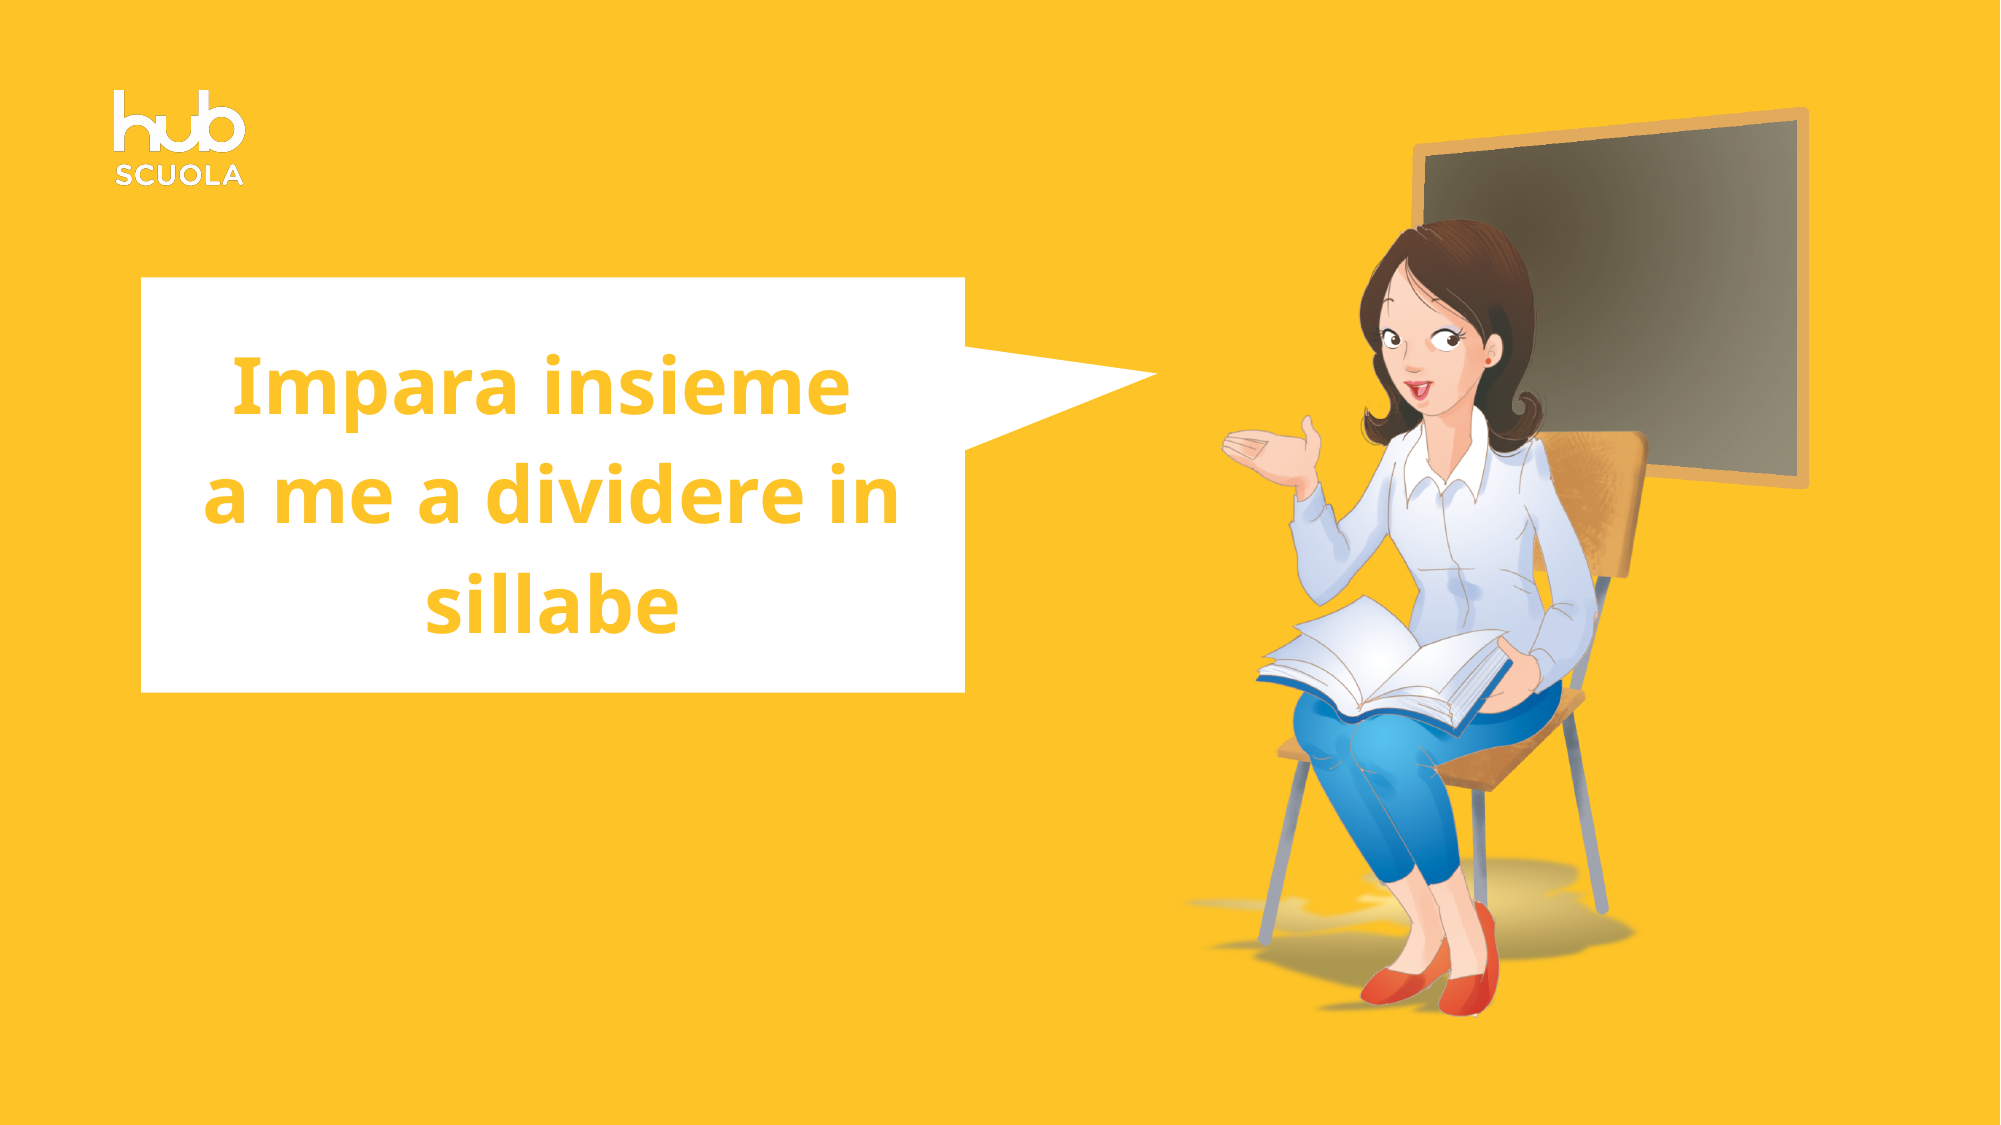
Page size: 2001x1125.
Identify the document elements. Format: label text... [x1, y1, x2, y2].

picture [114, 90, 246, 187]
text_box Impara insieme a me a dividere in sillabe [141, 277, 1158, 693]
picture [1177, 107, 1810, 1018]
